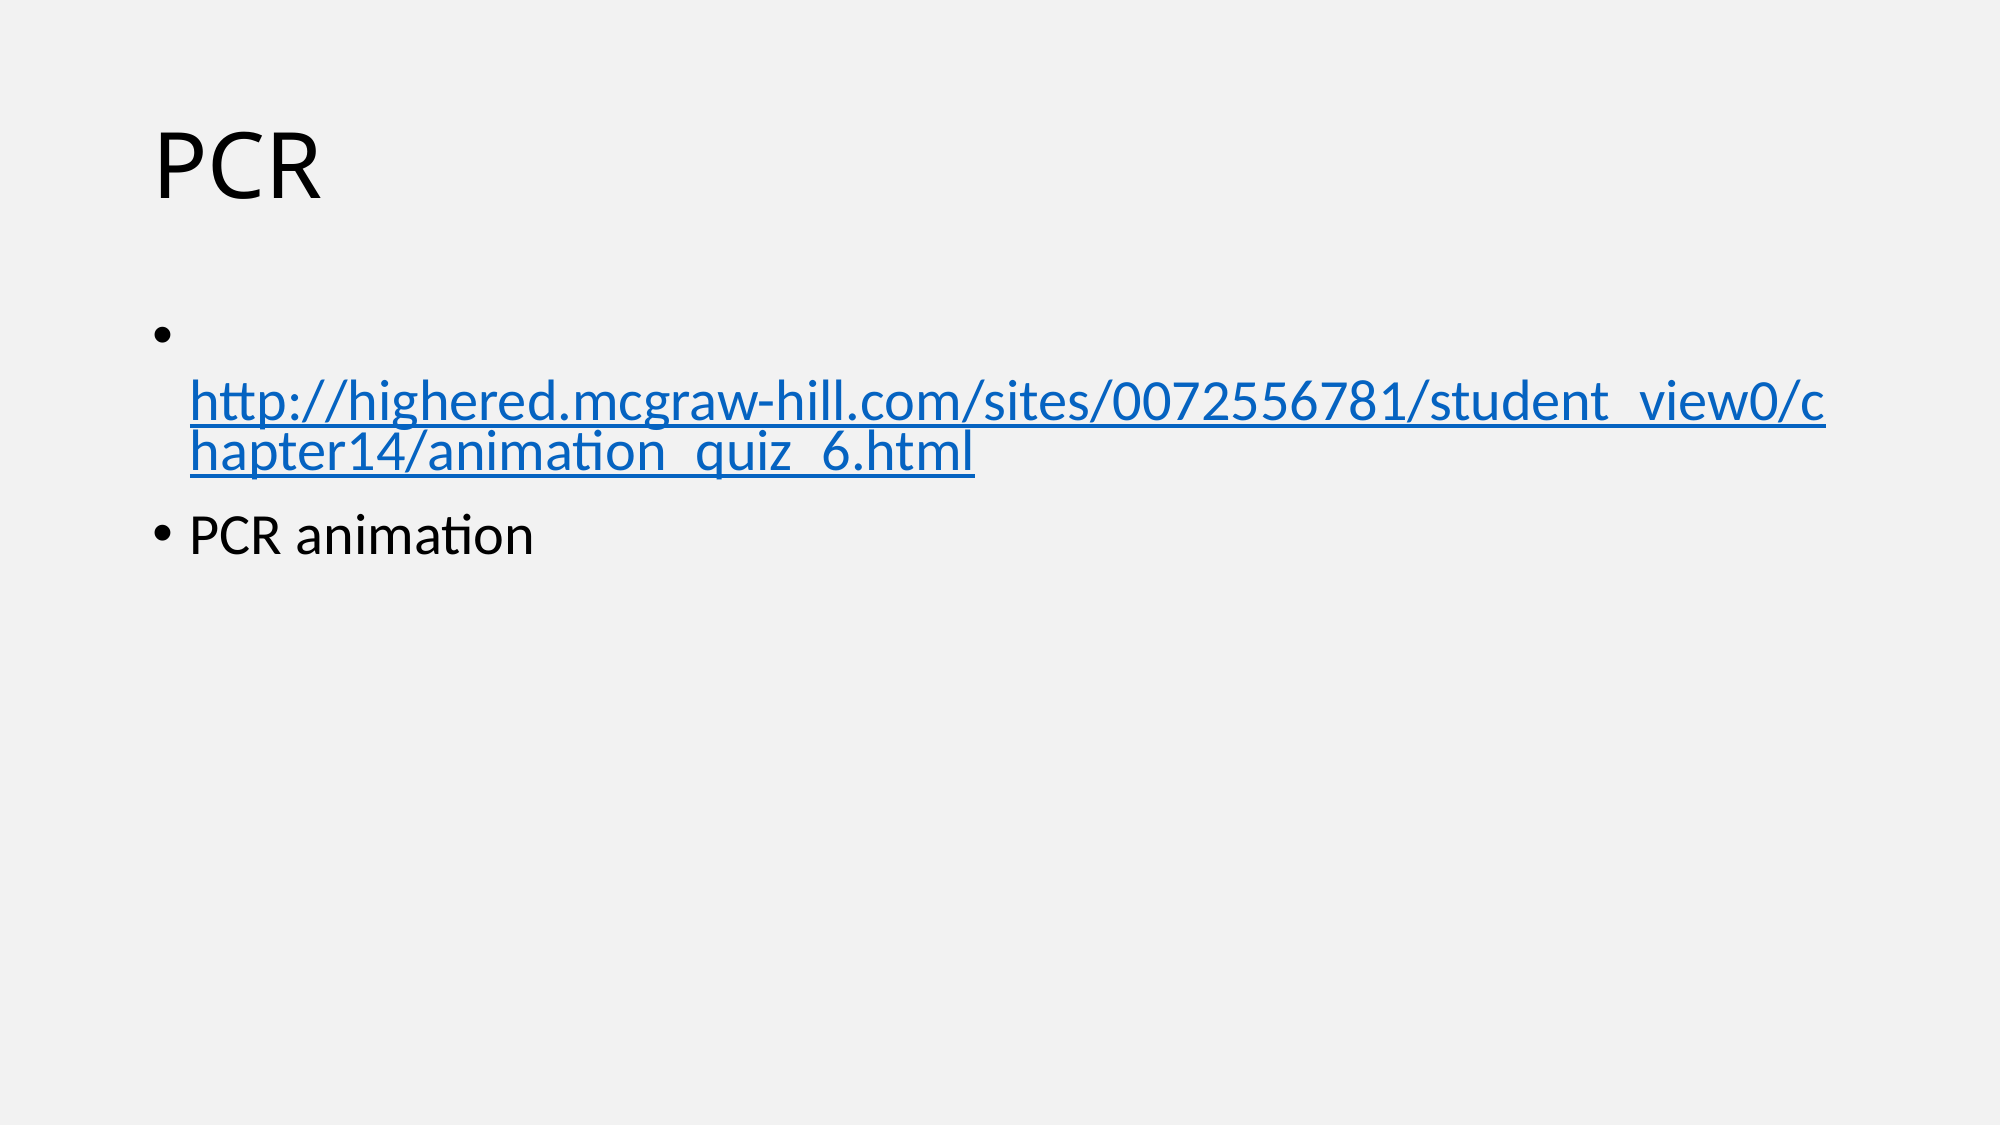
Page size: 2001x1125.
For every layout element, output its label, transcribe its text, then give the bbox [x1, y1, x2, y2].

title PCR [137, 59, 1863, 278]
list http://highered.mcgraw-hill.com/sites/0072556781/student_view0/chapter14/animation_quiz_6.html PCR animation [137, 299, 1863, 1014]
